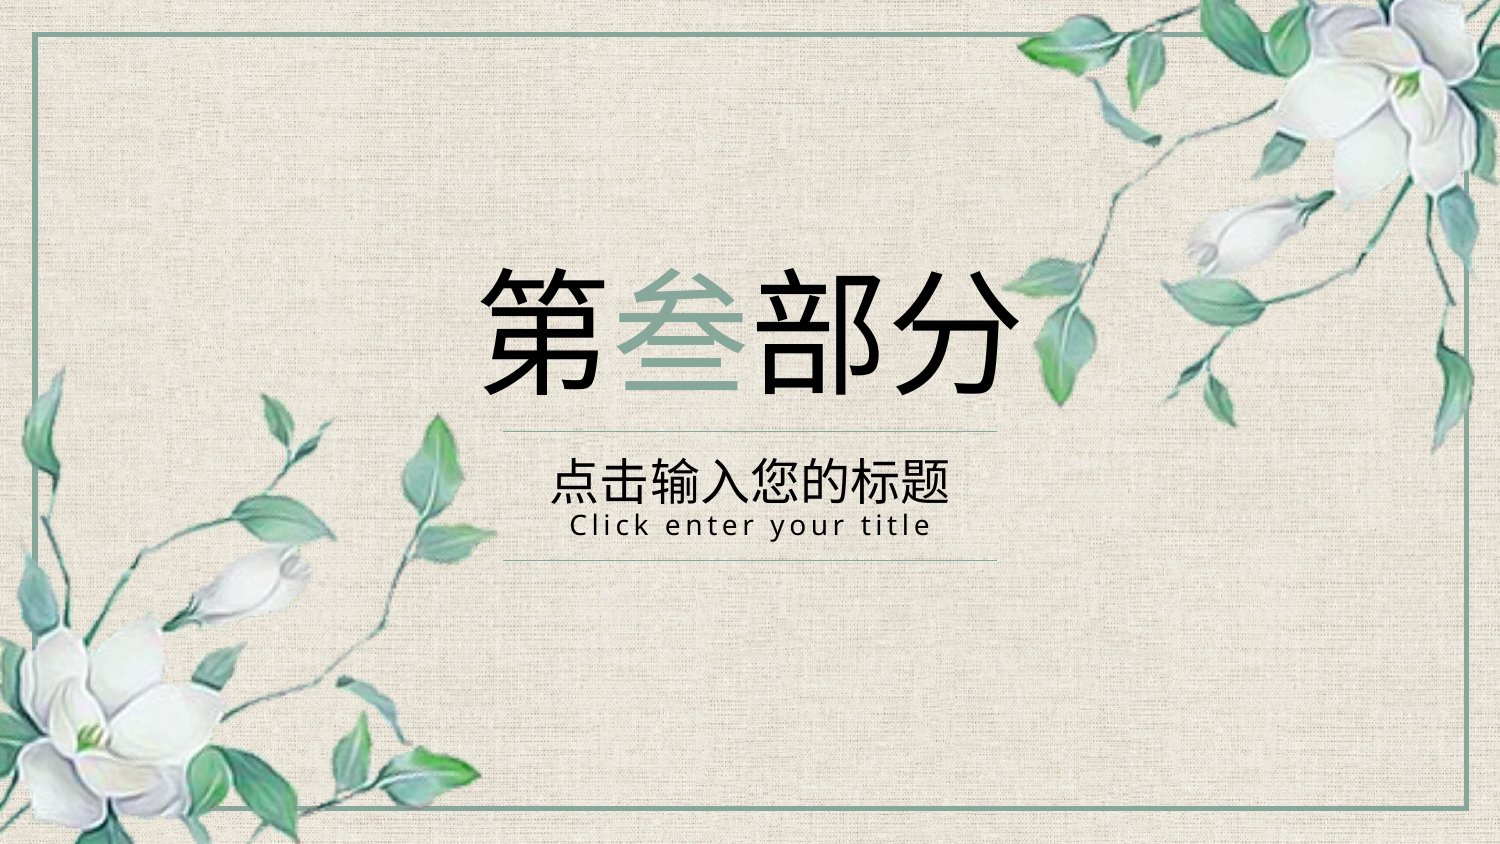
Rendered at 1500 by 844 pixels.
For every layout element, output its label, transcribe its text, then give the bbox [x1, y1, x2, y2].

text_box 第叁部分 [420, 240, 990, 420]
picture [0, 0, 1500, 844]
text_box [509, 432, 1468, 809]
text_box [509, 420, 990, 431]
text_box Click enter your title [554, 500, 946, 549]
text_box 点击输入您的标题 [535, 443, 965, 519]
text_box [34, 33, 990, 361]
